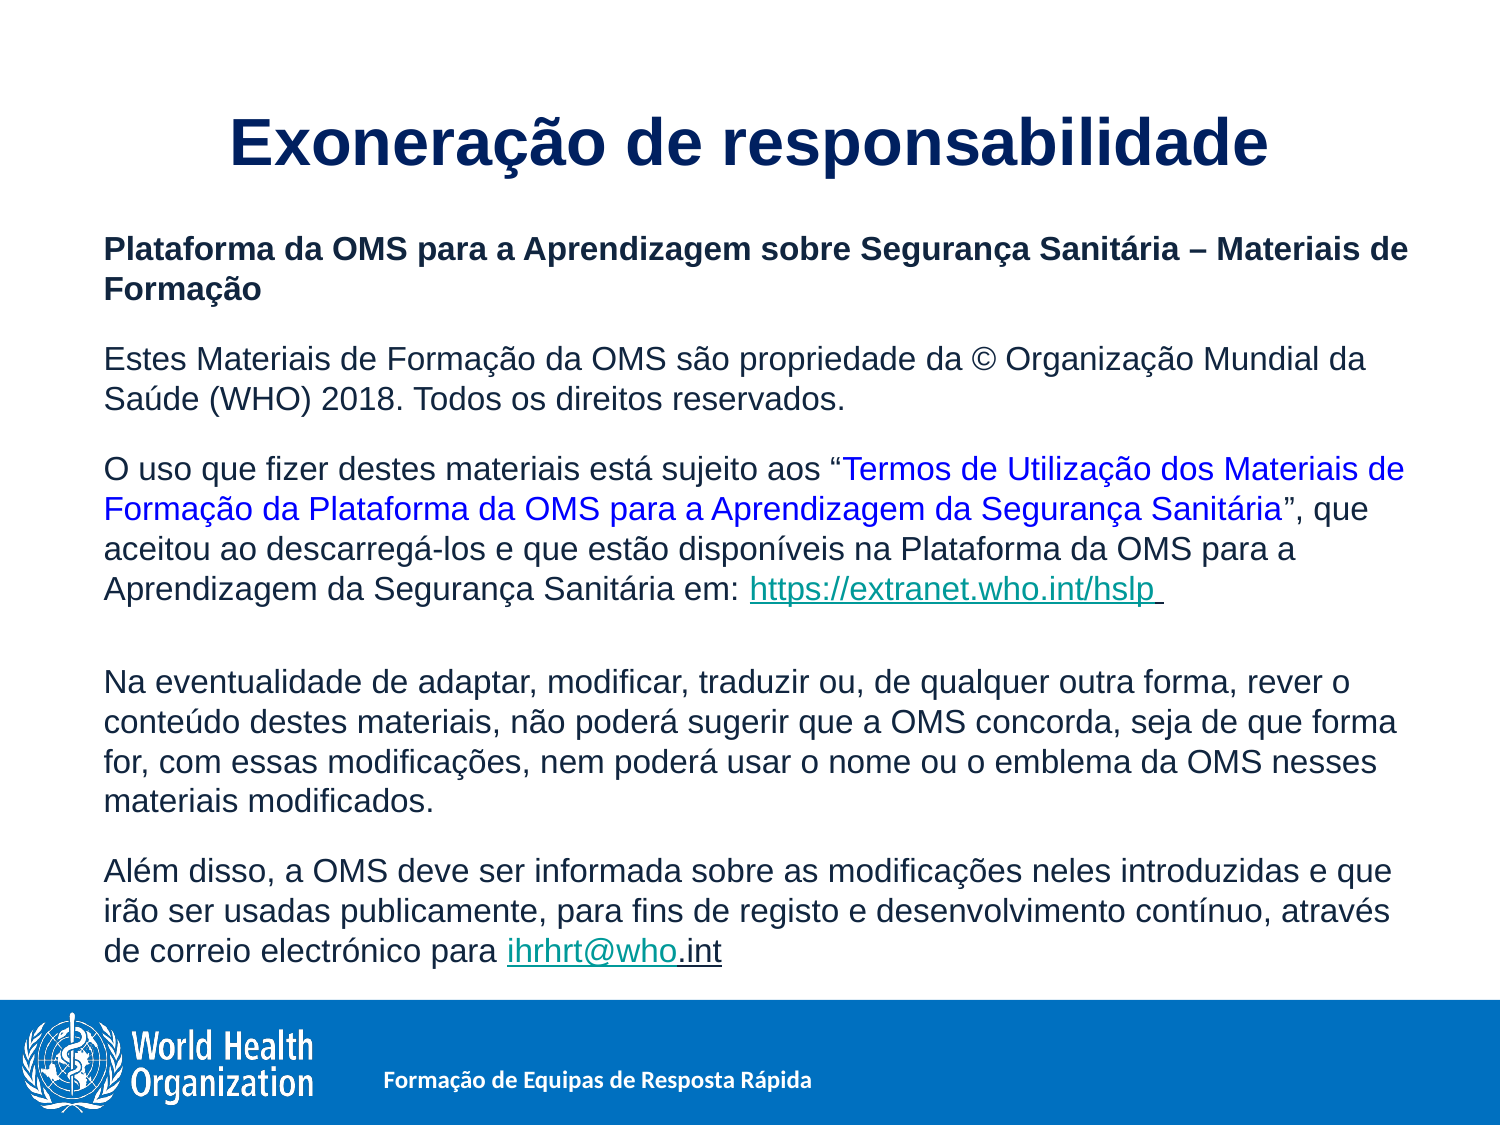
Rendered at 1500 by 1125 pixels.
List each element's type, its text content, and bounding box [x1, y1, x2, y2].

text_box Exoneração de responsabilidade [74, 45, 1425, 233]
list Plataforma da OMS para a Aprendizagem sobre Segurança Sanitária – Materiais de Formação Estes Materiais de Formação da OMS são propriedade da © Organização Mundial da Saúde (WHO) 2018. Todos os direitos reservados. O uso que fizer destes materiais está sujeito aos “Termos de Utilização dos Materiais de Formação da Plataforma da OMS para a Aprendizagem da Segurança Sanitária”, que aceitou ao descarregá-los e que estão disponíveis na Plataforma da OMS para a Aprendizagem da Segurança Sanitária em: https://extranet.who.int/hslp Na eventualidade de adaptar, modificar, traduzir ou, de qualquer outra forma, rever o conteúdo destes materiais, não poderá sugerir que a OMS concorda, seja de que forma for, com essas modificações, nem poderá usar o nome ou o emblema da OMS nesses materiais modificados. Além disso, a OMS deve ser informada sobre as modificações neles introduzidas e que irão ser usadas publicamente, para fins de registo e desenvolvimento contínuo, através de correio electrónico para ihrhrt@who.int [88, 219, 1439, 1000]
picture [21, 1012, 313, 1113]
